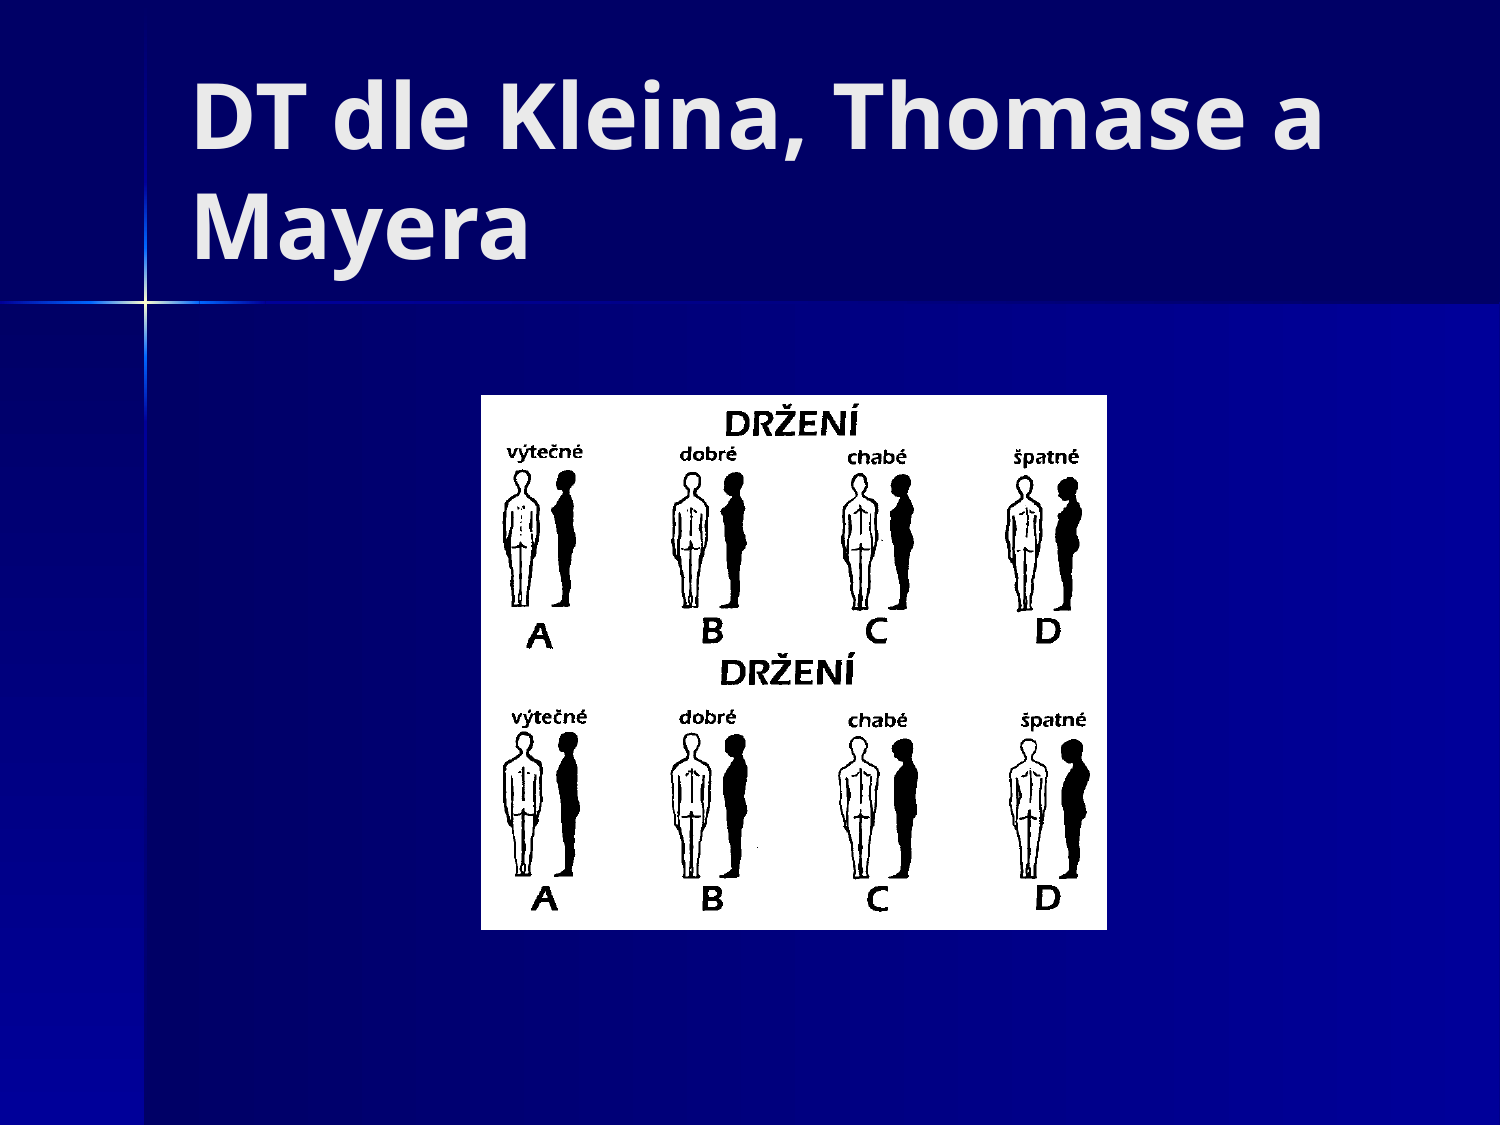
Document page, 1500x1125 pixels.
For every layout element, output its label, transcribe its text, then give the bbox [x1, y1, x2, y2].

title DT dle Kleina, Thomase a Mayera [174, 49, 1413, 286]
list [480, 395, 1107, 930]
